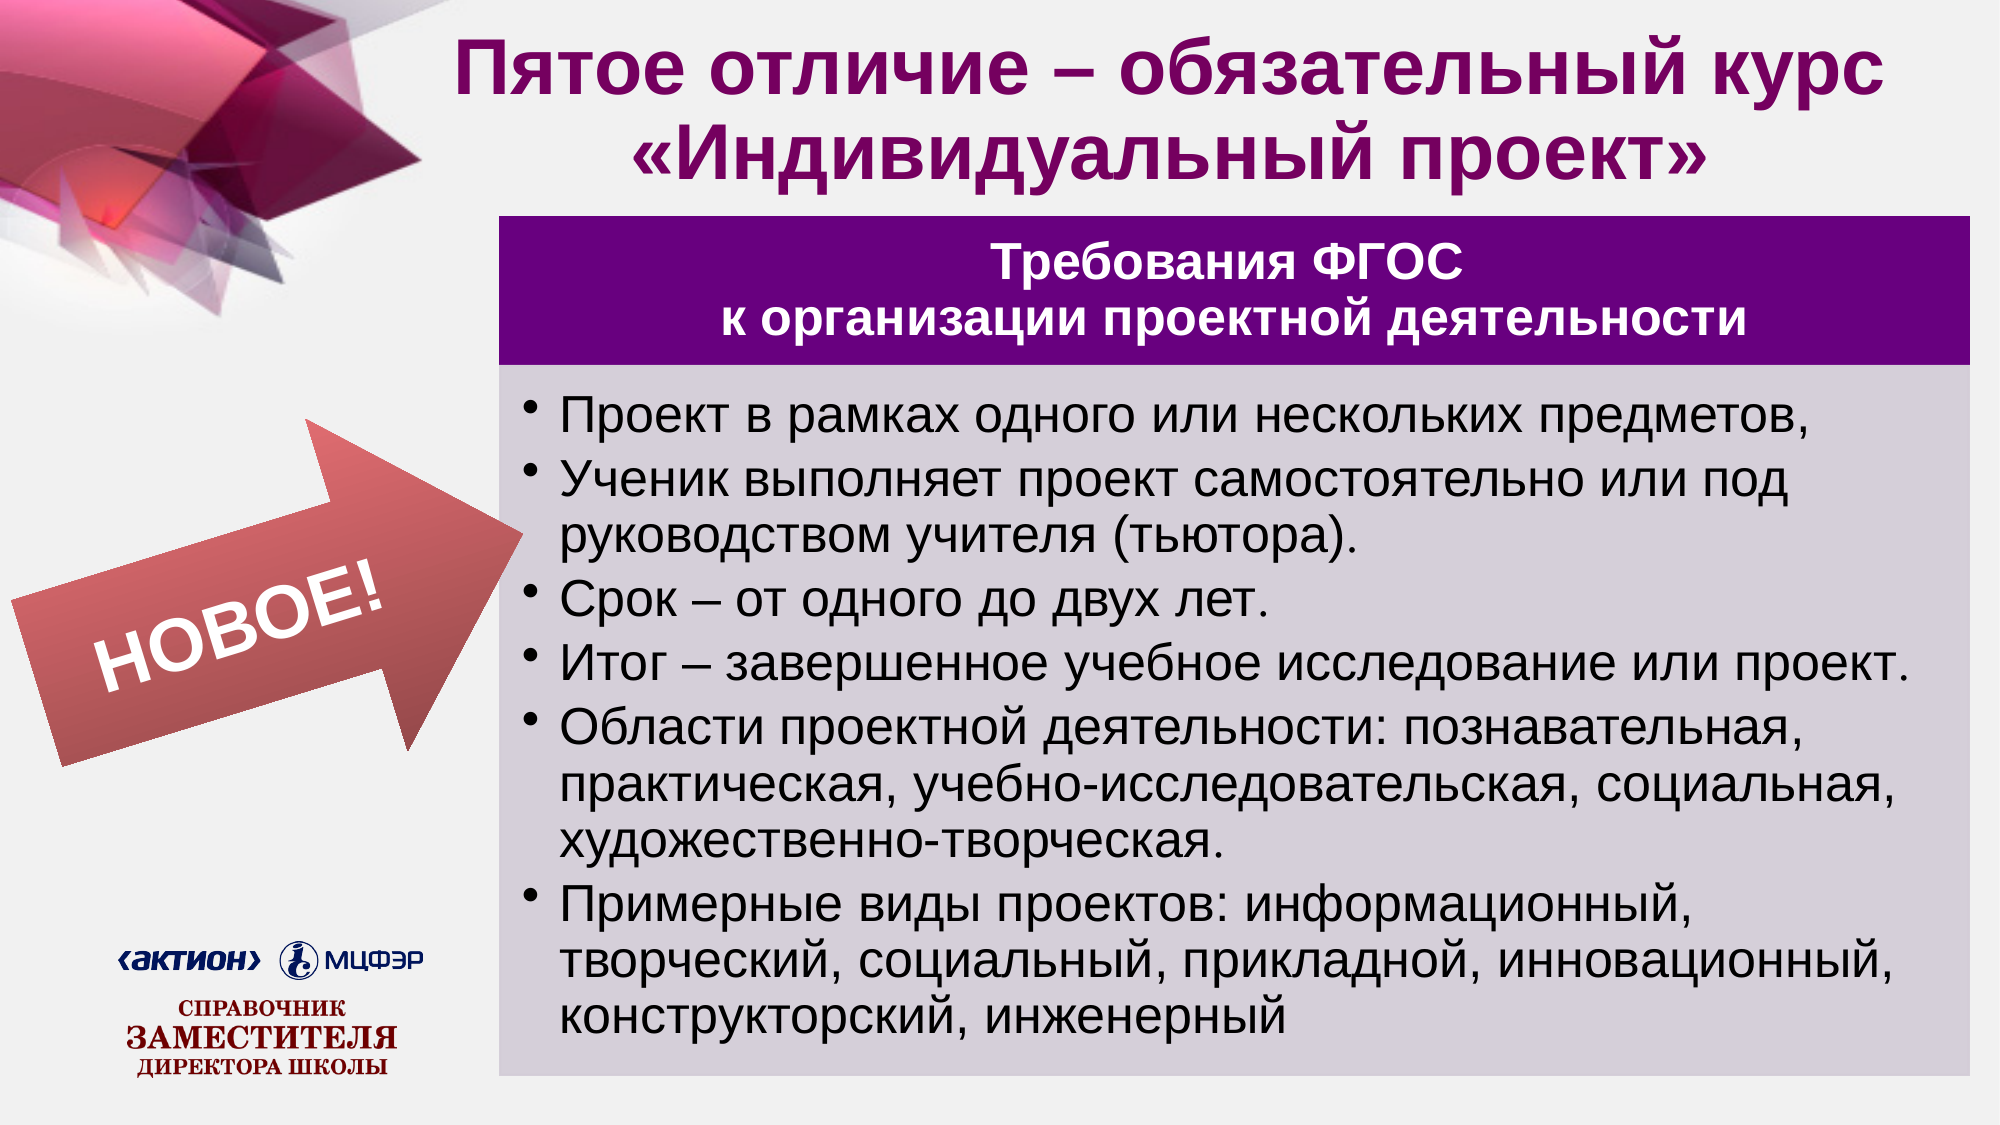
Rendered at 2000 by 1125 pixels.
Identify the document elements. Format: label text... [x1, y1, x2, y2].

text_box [499, 215, 1969, 1075]
picture [0, 0, 2000, 1125]
title Пятое отличие – обязательный курс «Индивидуальный проект» [340, 7, 2000, 216]
text_box НОВОЕ! [11, 418, 499, 767]
